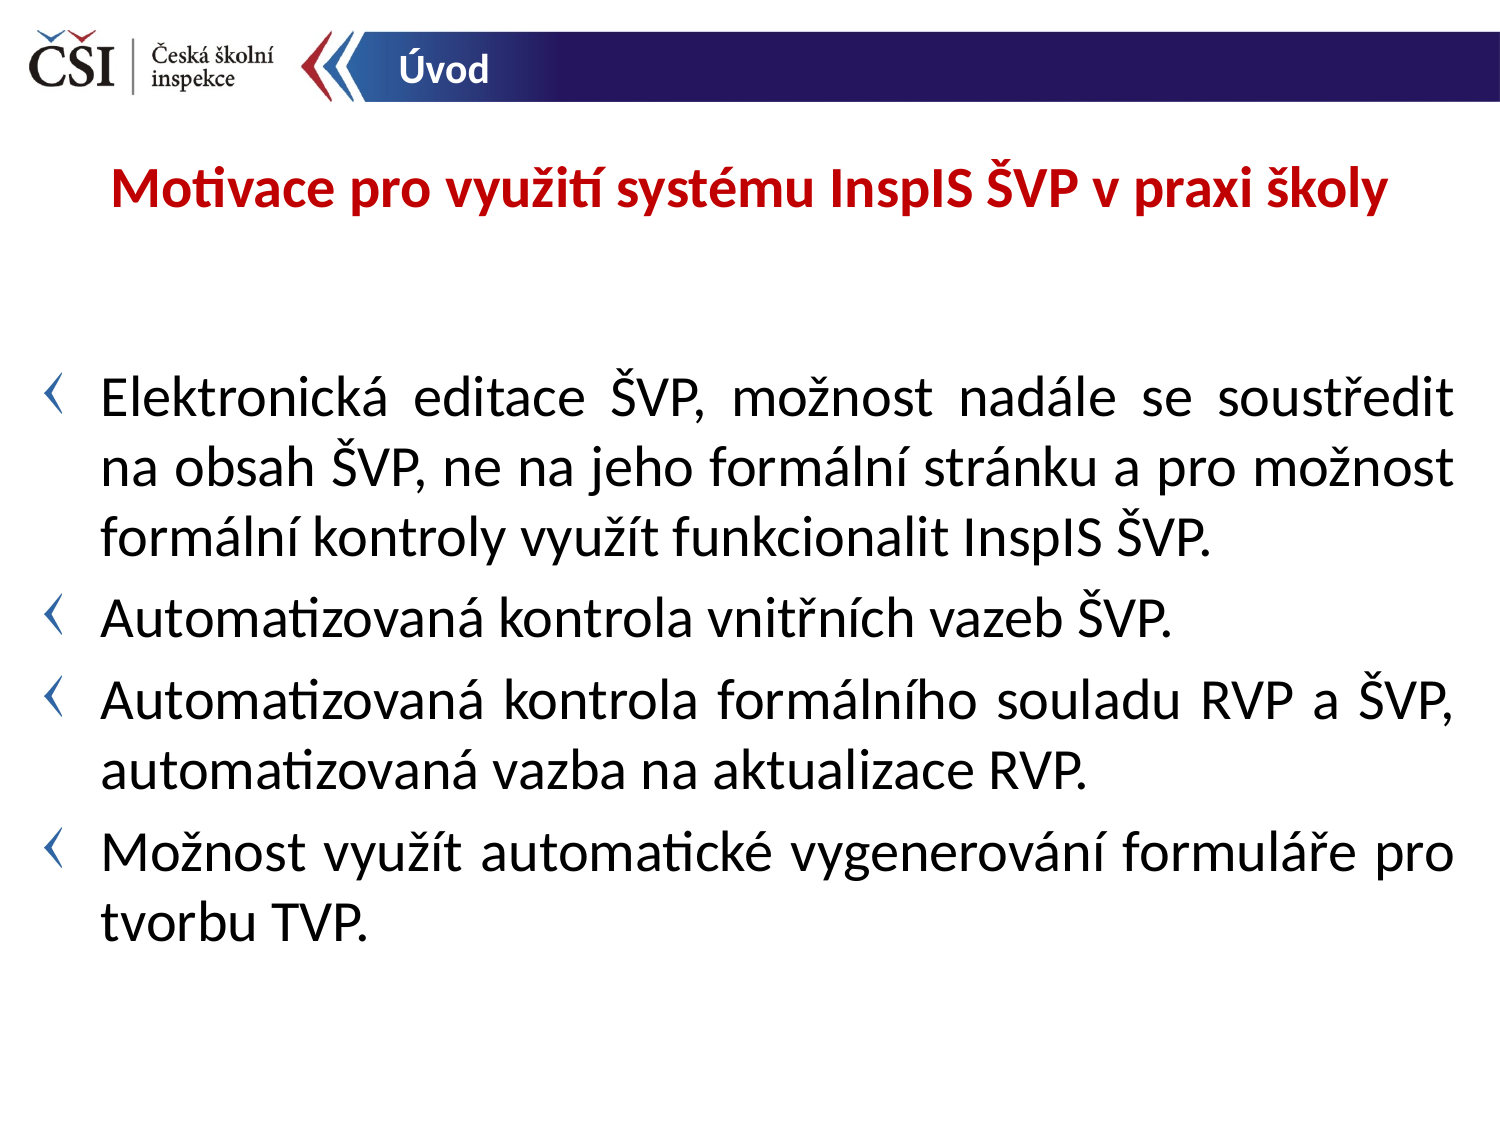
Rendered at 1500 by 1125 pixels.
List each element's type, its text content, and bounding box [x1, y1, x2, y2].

list Elektronická editace ŠVP, možnost nadále se soustředit na obsah ŠVP, ne na jeho formální stránku a pro možnost formální kontroly využít funkcionalit InspIS ŠVP. Automatizovaná kontrola vnitřních vazeb ŠVP. Automatizovaná kontrola formálního souladu RVP a ŠVP, automatizovaná vazba na aktualizace RVP. Možnost využít automatické vygenerování formuláře pro tvorbu TVP. [29, 297, 1471, 1094]
text_box Úvod [383, 33, 901, 100]
picture [44, 372, 62, 414]
picture [44, 675, 62, 717]
picture [44, 593, 62, 635]
list Motivace pro využití systému InspIS ŠVP v praxi školy [29, 125, 1471, 268]
picture [44, 827, 62, 868]
picture [29, 30, 1500, 102]
